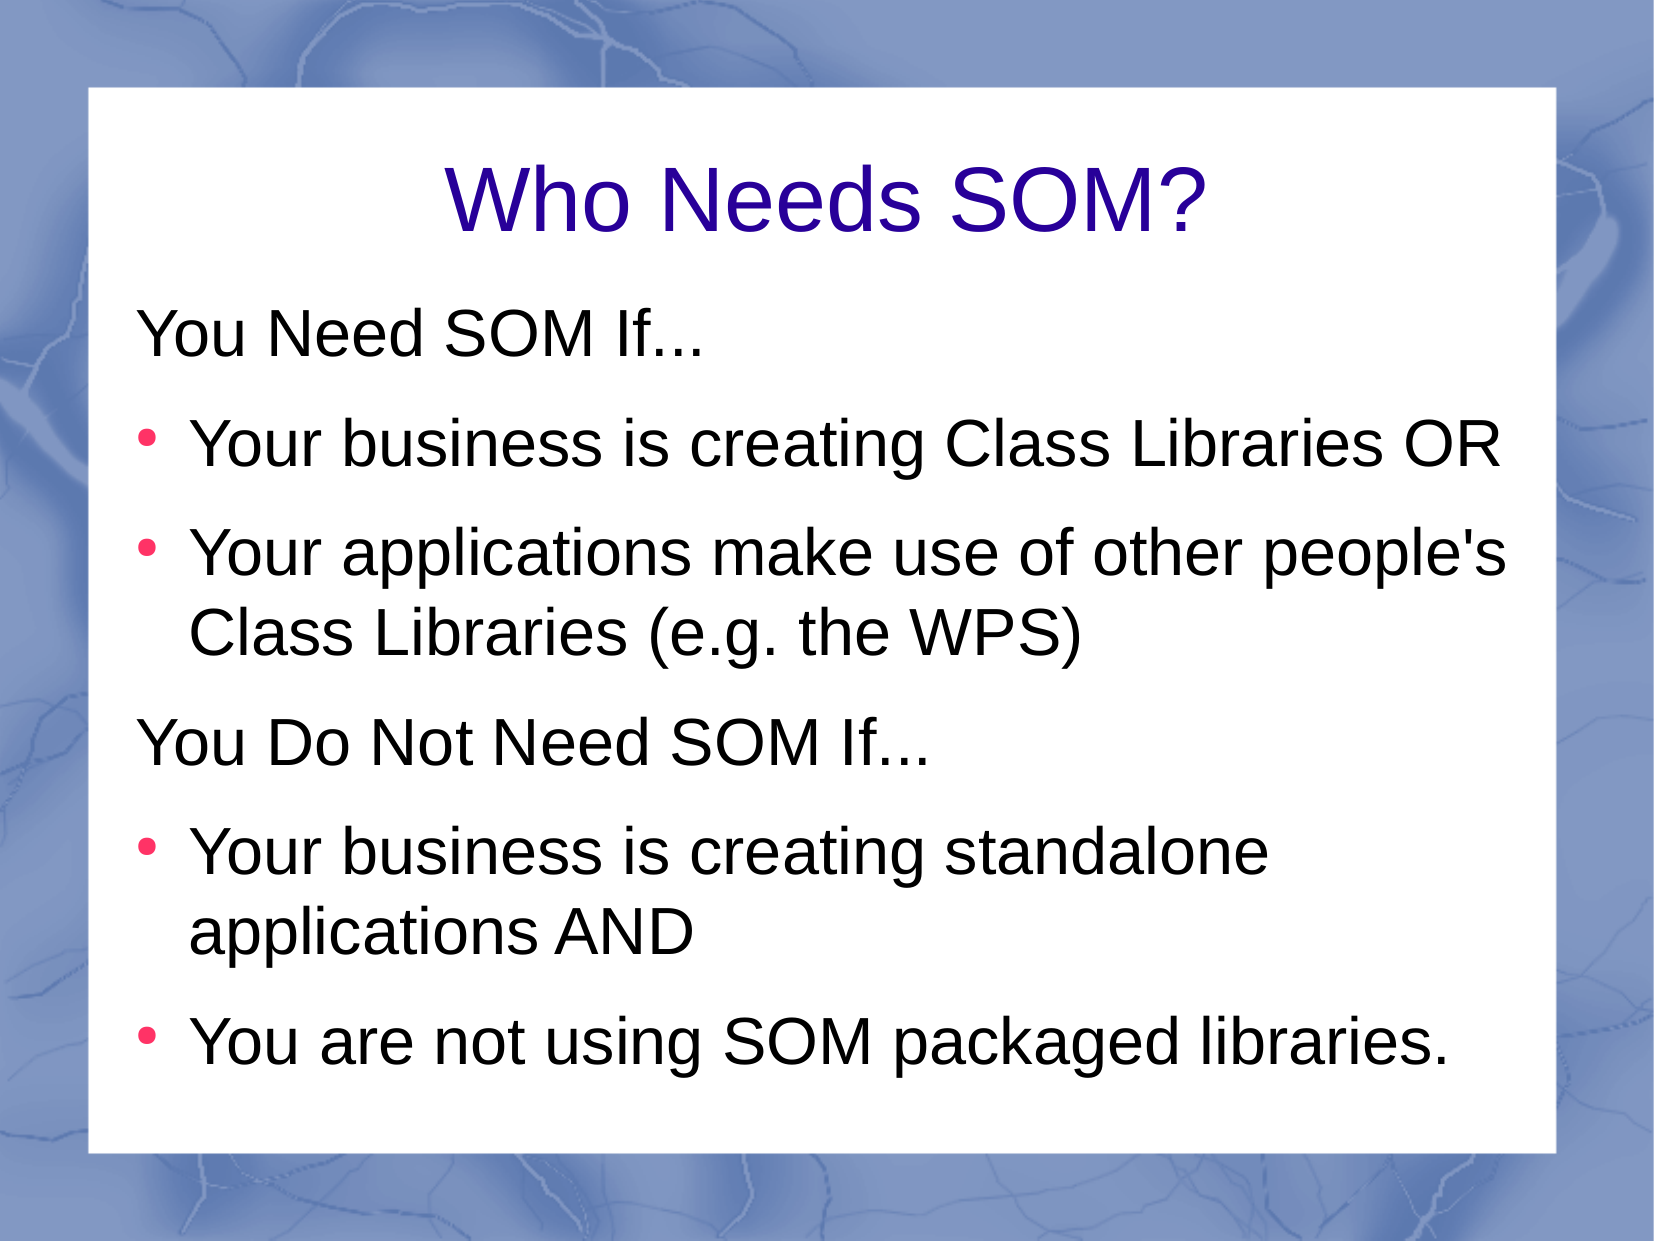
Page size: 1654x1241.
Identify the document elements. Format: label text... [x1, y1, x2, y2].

picture [0, 0, 1654, 1241]
list You Need SOM If... Your business is creating Class Libraries OR Your applications make use of other people's Class Libraries (e.g. the WPS) You Do Not Need SOM If... Your business is creating standalone applications AND You are not using SOM packaged libraries. [117, 290, 1606, 1109]
title Who Needs SOM? [118, 90, 1536, 290]
